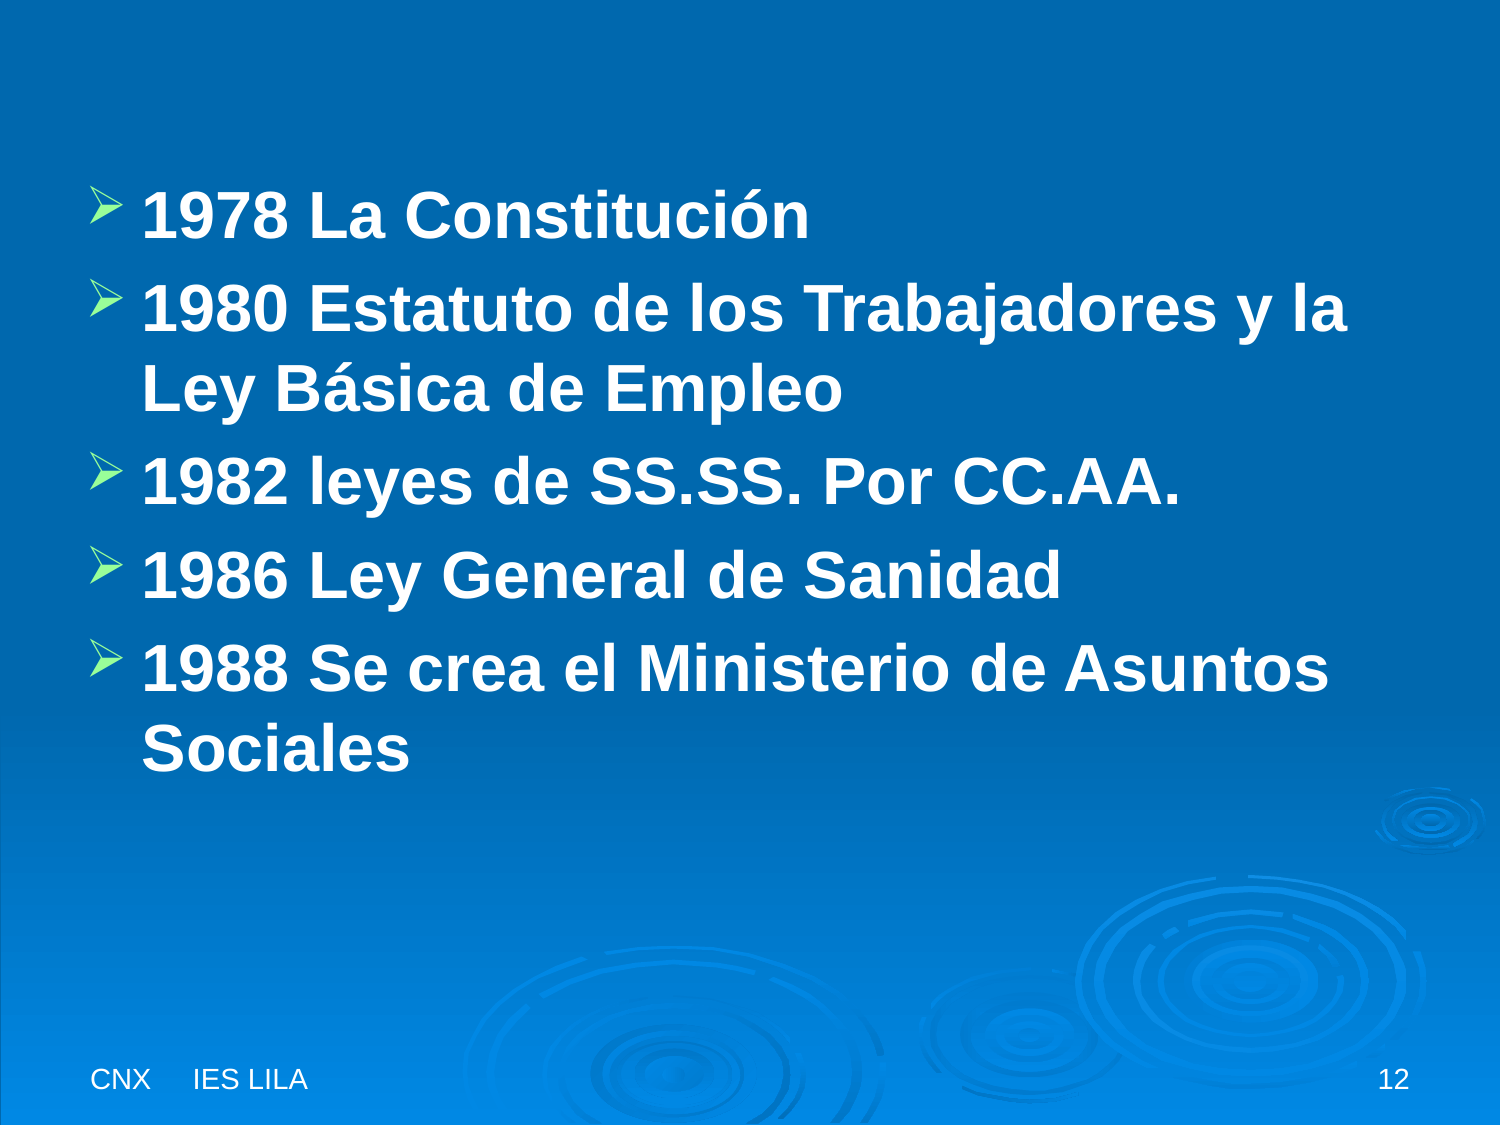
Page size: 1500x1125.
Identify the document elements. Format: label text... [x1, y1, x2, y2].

slide_number CNX IES LILA [74, 1063, 426, 1103]
slide_number 12 [1074, 1024, 1426, 1103]
list 1978 La Constitución 1980 Estatuto de los Trabajadores y la Ley Básica de Empleo 1982 leyes de SS.SS. Por CC.AA. 1986 Ley General de Sanidad 1988 Se crea el Ministerio de Asuntos Sociales [70, 163, 1421, 1063]
